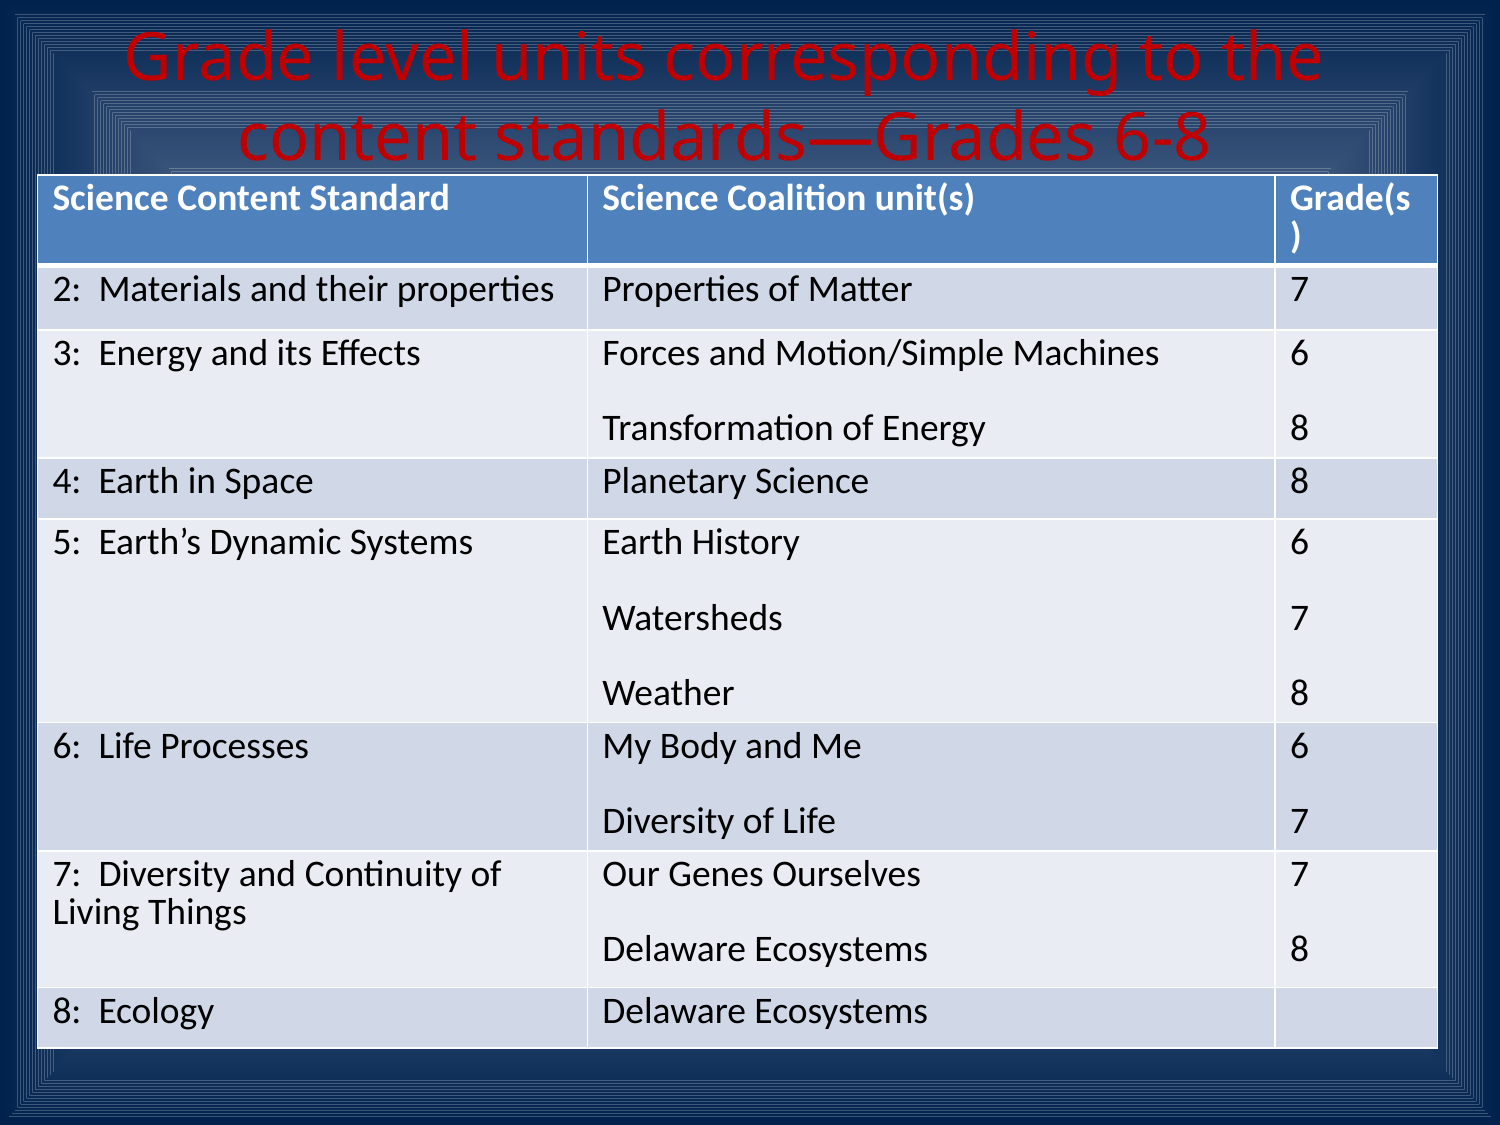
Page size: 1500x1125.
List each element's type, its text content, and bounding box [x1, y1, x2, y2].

table_header Science Coalition unit(s) [588, 176, 1274, 263]
table_cell [1276, 988, 1437, 1047]
table_cell 6 7 [1276, 723, 1437, 850]
table_cell Planetary Science [588, 459, 1274, 518]
table_cell 7 8 [1276, 852, 1437, 987]
table_cell 8: Ecology [38, 988, 587, 1047]
table_cell 2: Materials and their properties [38, 268, 587, 329]
table_header Science Content Standard [38, 176, 587, 263]
table_cell Properties of Matter [588, 268, 1274, 329]
table_cell 3: Energy and its Effects [38, 331, 587, 457]
table_header Grade(s) [1276, 176, 1437, 263]
table_cell Delaware Ecosystems [588, 988, 1274, 1047]
table_cell 7: Diversity and Continuity of Living Things [38, 852, 587, 987]
table_cell Earth History Watersheds Weather [588, 520, 1274, 722]
table_cell 4: Earth in Space [38, 459, 587, 518]
table_cell 7 [1276, 268, 1437, 329]
table_cell 6 8 [1276, 331, 1437, 457]
table_cell 6: Life Processes [38, 723, 587, 850]
table_cell Forces and Motion/Simple Machines Transformation of Energy [588, 331, 1274, 457]
table_cell My Body and Me Diversity of Life [588, 723, 1274, 850]
table_cell Our Genes Ourselves Delaware Ecosystems [588, 852, 1274, 987]
title Grade level units corresponding to the content standards—Grades 6-8 [0, 0, 1450, 188]
table_cell 8 [1276, 459, 1437, 518]
table_cell 5: Earth’s Dynamic Systems [38, 520, 587, 722]
table_cell 6 7 8 [1276, 520, 1437, 722]
